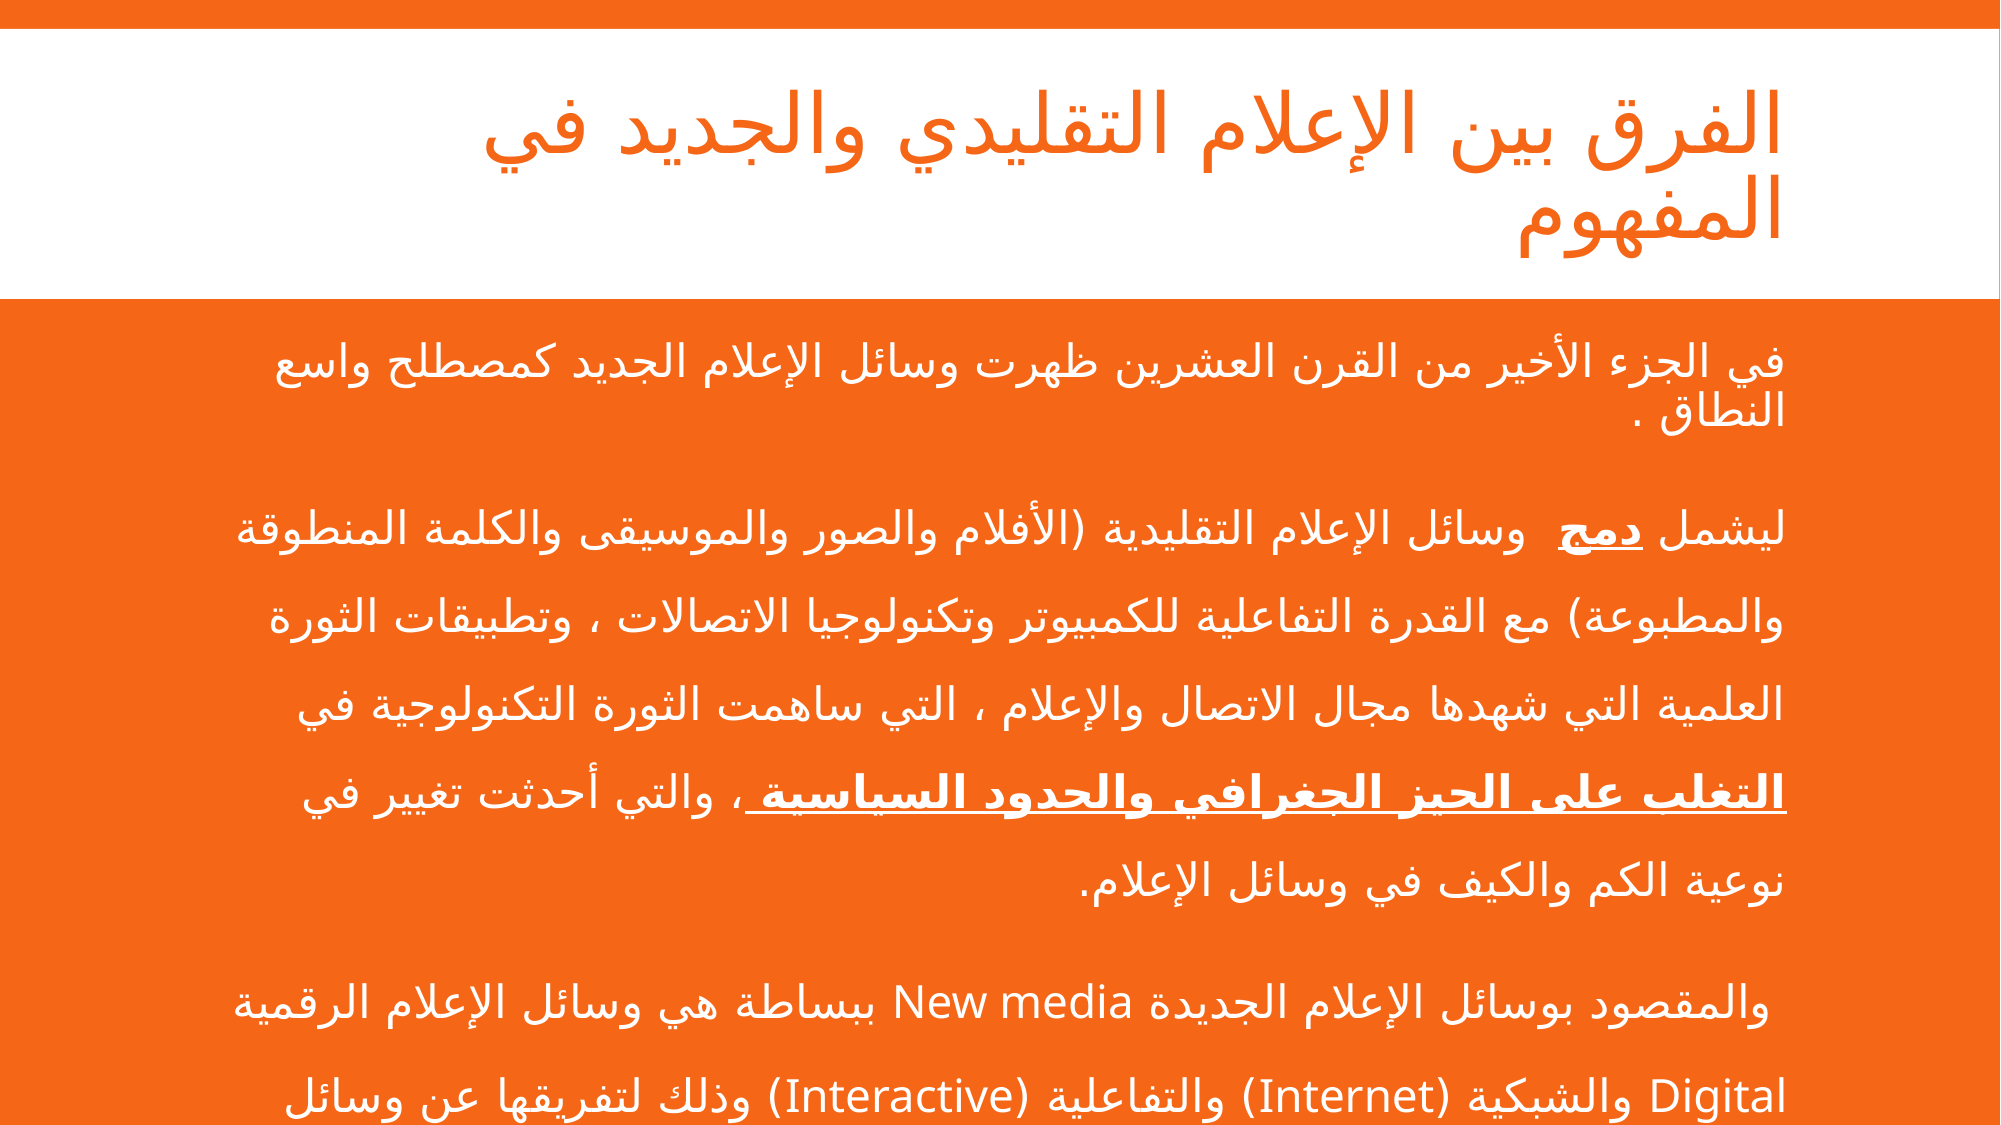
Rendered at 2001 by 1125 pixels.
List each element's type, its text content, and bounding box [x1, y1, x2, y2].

title الفرق بين الإعلام التقليدي والجديد في المفهوم [197, 46, 1803, 295]
list في الجزء الأخير من القرن العشرين ظهرت وسائل الإعلام الجديد كمصطلح واسع النطاق . ليشمل دمج وسائل الإعلام التقليدية (الأفلام والصور والموسيقى والكلمة المنطوقة والمطبوعة) مع القدرة التفاعلية للكمبيوتر وتكنولوجيا الاتصالات ، وتطبيقات الثورة العلمية التي شهدها مجال الاتصال والإعلام ، التي ساهمت الثورة التكنولوجية في التغلب على الحيز الجغرافي والحدود السياسية ، والتي أحدثت تغيير في نوعية الكم والكيف في وسائل الإعلام. والمقصود بوسائل الإعلام الجديدة New media ببساطة هي وسائل الإعلام الرقمية Digital والشبكية (Internet) والتفاعلية (Interactive) وذلك لتفريقها عن وسائل الإعلام التقليدية (المطبوعة والمسموعة والمرئية) [197, 329, 1803, 1020]
